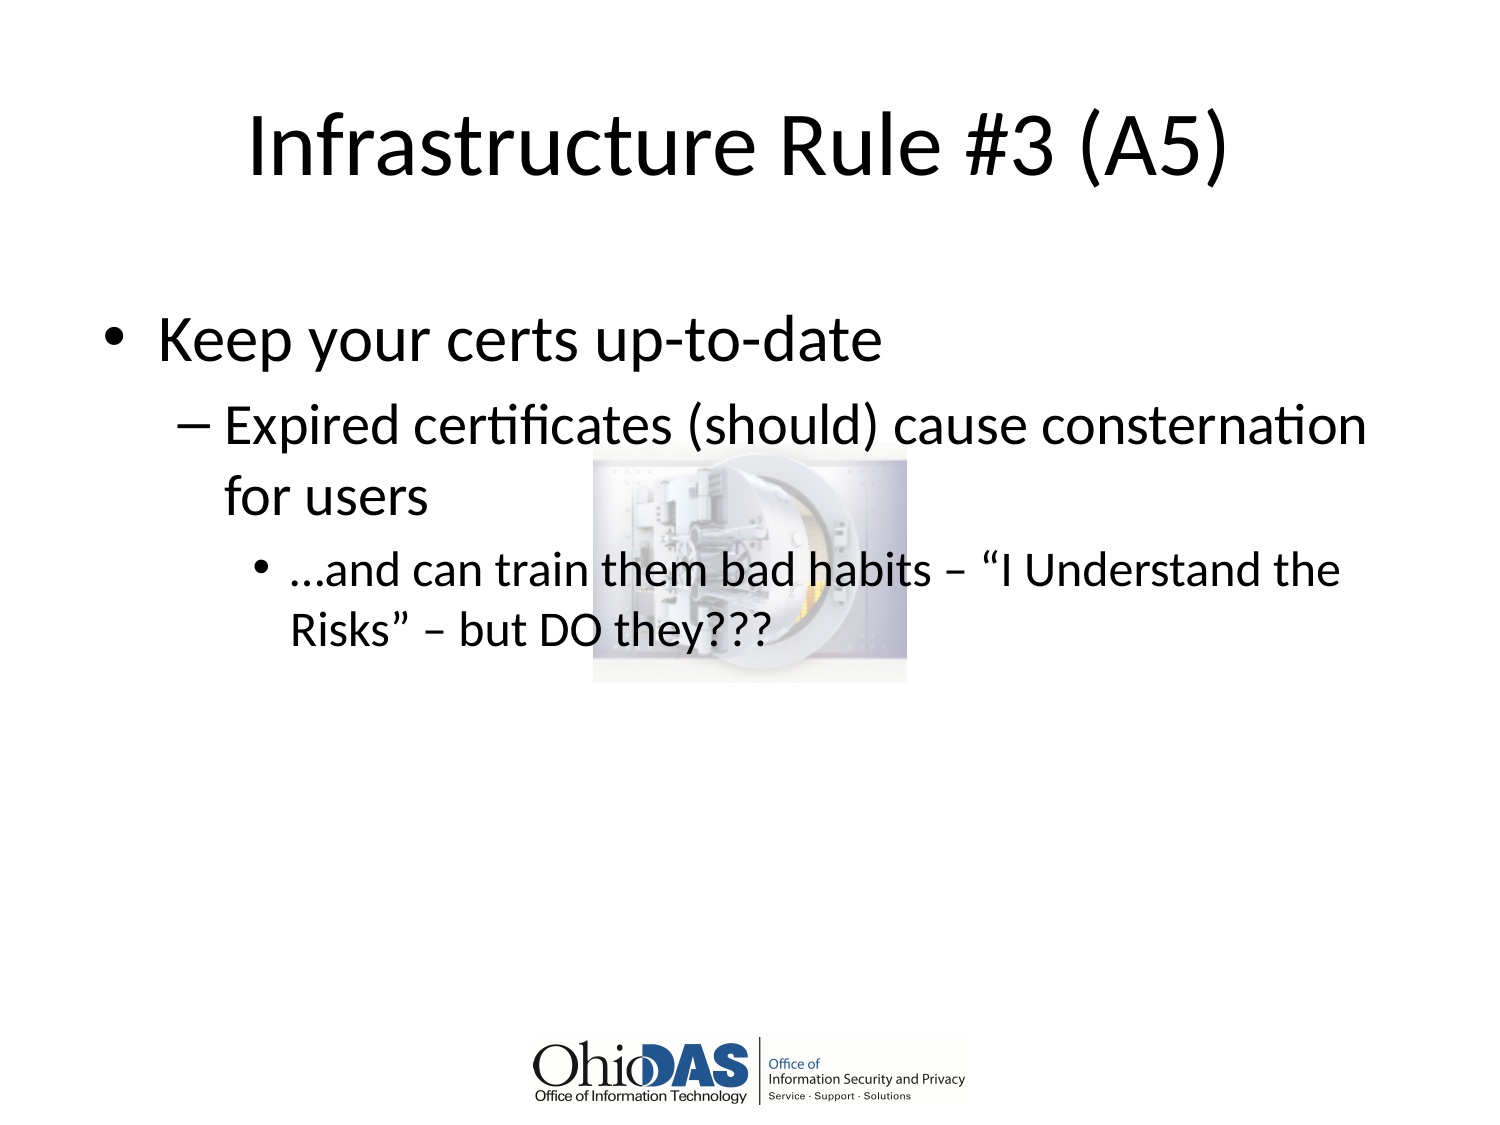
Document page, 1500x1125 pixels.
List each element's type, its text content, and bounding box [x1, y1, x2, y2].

title Infrastructure Rule #3 (A5) [75, 45, 1425, 233]
picture [533, 1037, 969, 1105]
list Keep your certs up-to-date Expired certificates (should) cause consternation for users …and can train them bad habits – “I Understand the Risks” – but DO they??? [87, 287, 1425, 1013]
